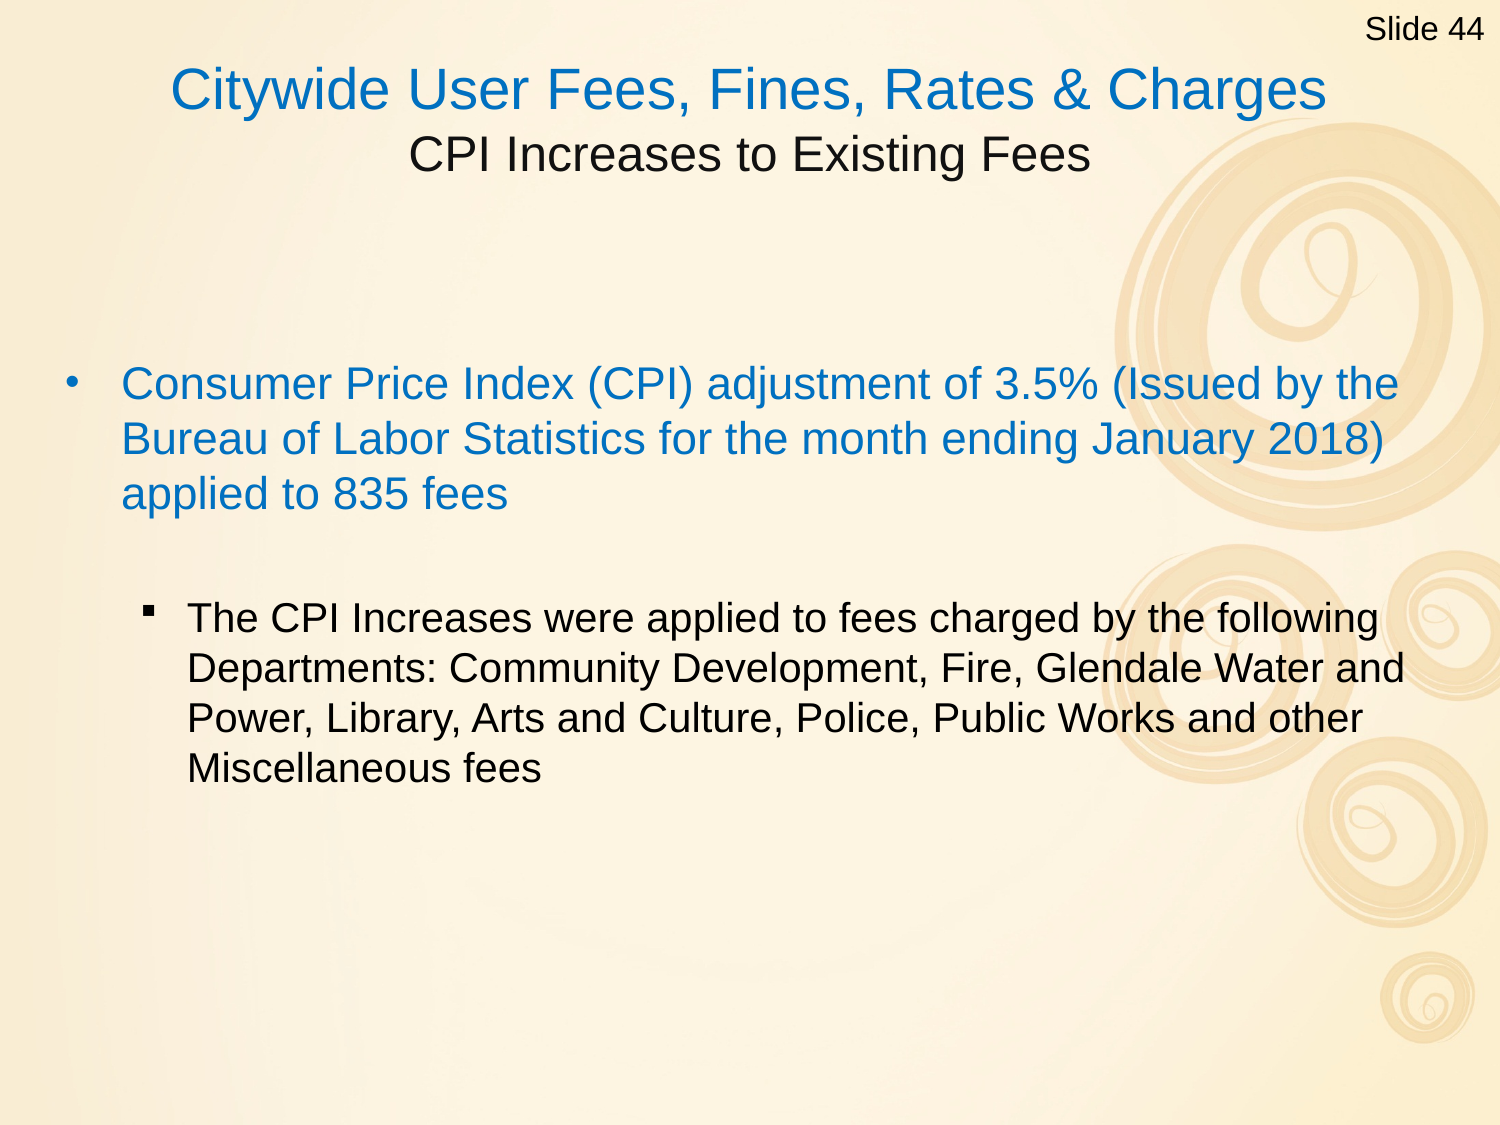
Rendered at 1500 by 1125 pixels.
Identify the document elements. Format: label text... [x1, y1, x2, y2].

title Citywide User Fees, Fines, Rates & Charges CPI Increases to Existing Fees [75, 50, 1425, 183]
text_box Slide 44 [1149, 0, 1500, 75]
list Consumer Price Index (CPI) adjustment of 3.5% (Issued by the Bureau of Labor Statistics for the month ending January 2018) applied to 835 fees The CPI Increases were applied to fees charged by the following Departments: Community Development, Fire, Glendale Water and Power, Library, Arts and Culture, Police, Public Works and other Miscellaneous fees [50, 206, 1463, 800]
picture [0, 0, 1500, 1125]
